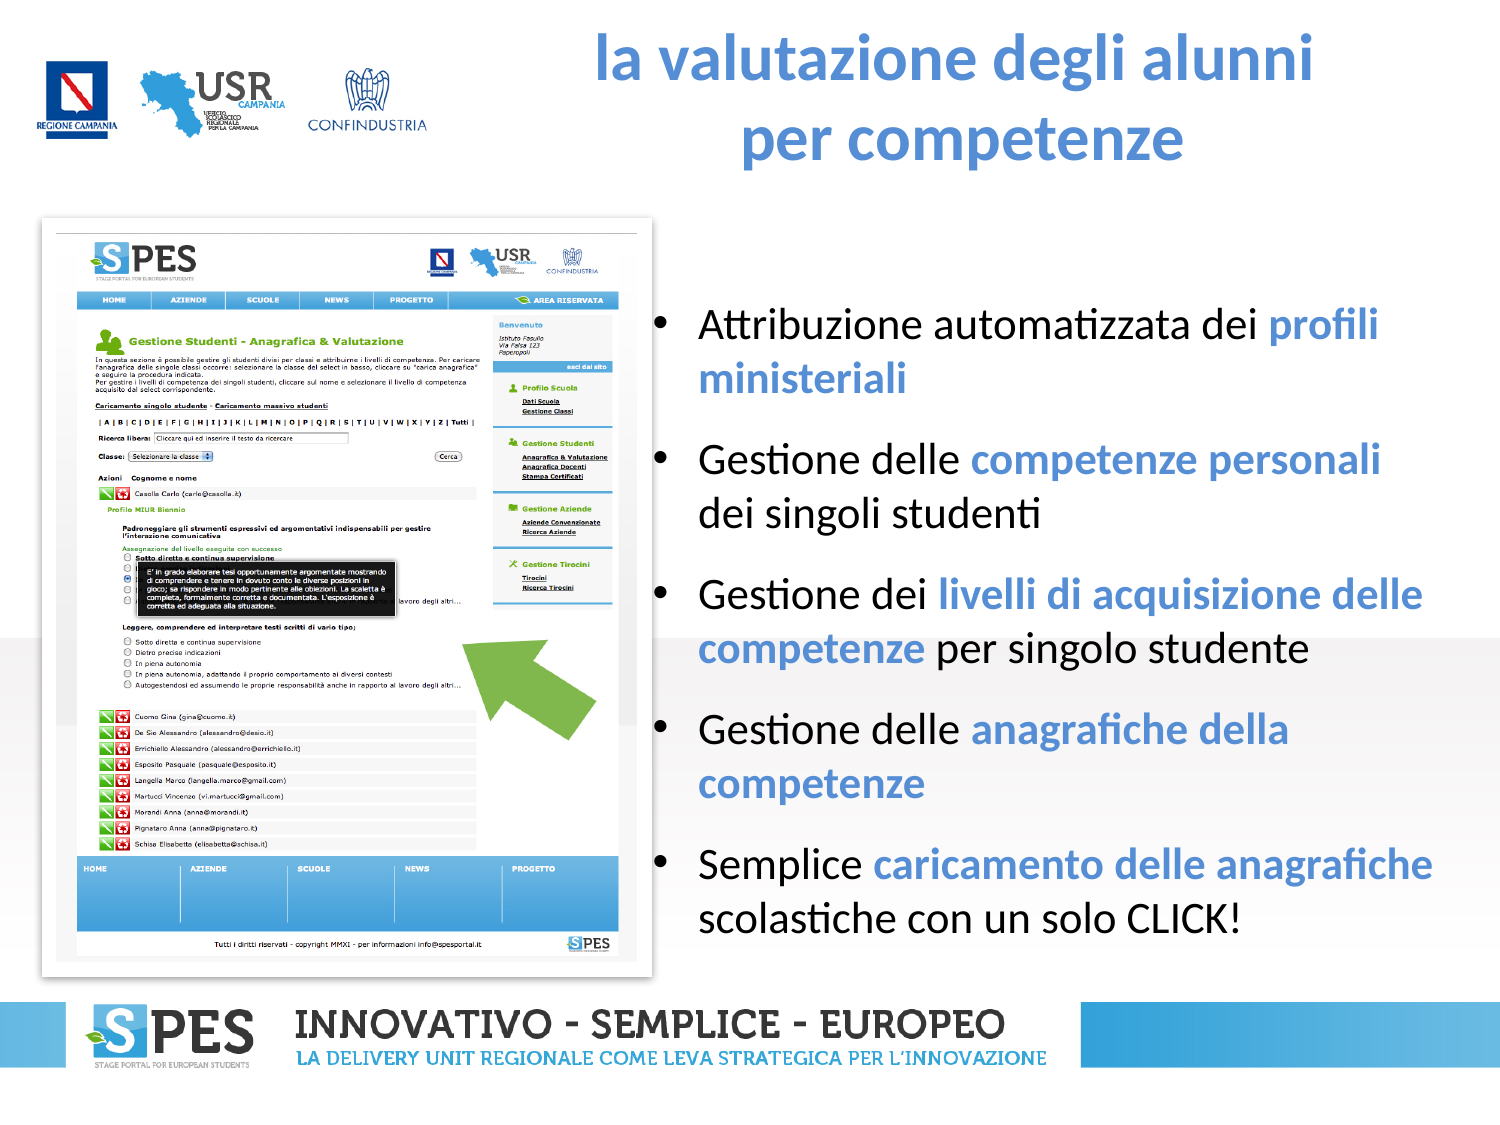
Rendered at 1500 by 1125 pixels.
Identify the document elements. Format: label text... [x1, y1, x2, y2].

picture [0, 32, 1500, 1093]
list Attribuzione automatizzata dei profili ministeriali Gestione delle competenze personali dei singoli studenti Gestione dei livelli di acquisizione delle competenze per singolo studente Gestione delle anagrafiche della competenze Semplice caricamento delle anagrafiche scolastiche con un solo CLICK! [658, 287, 1450, 963]
title la valutazione degli alunni per competenze [425, 0, 1500, 188]
